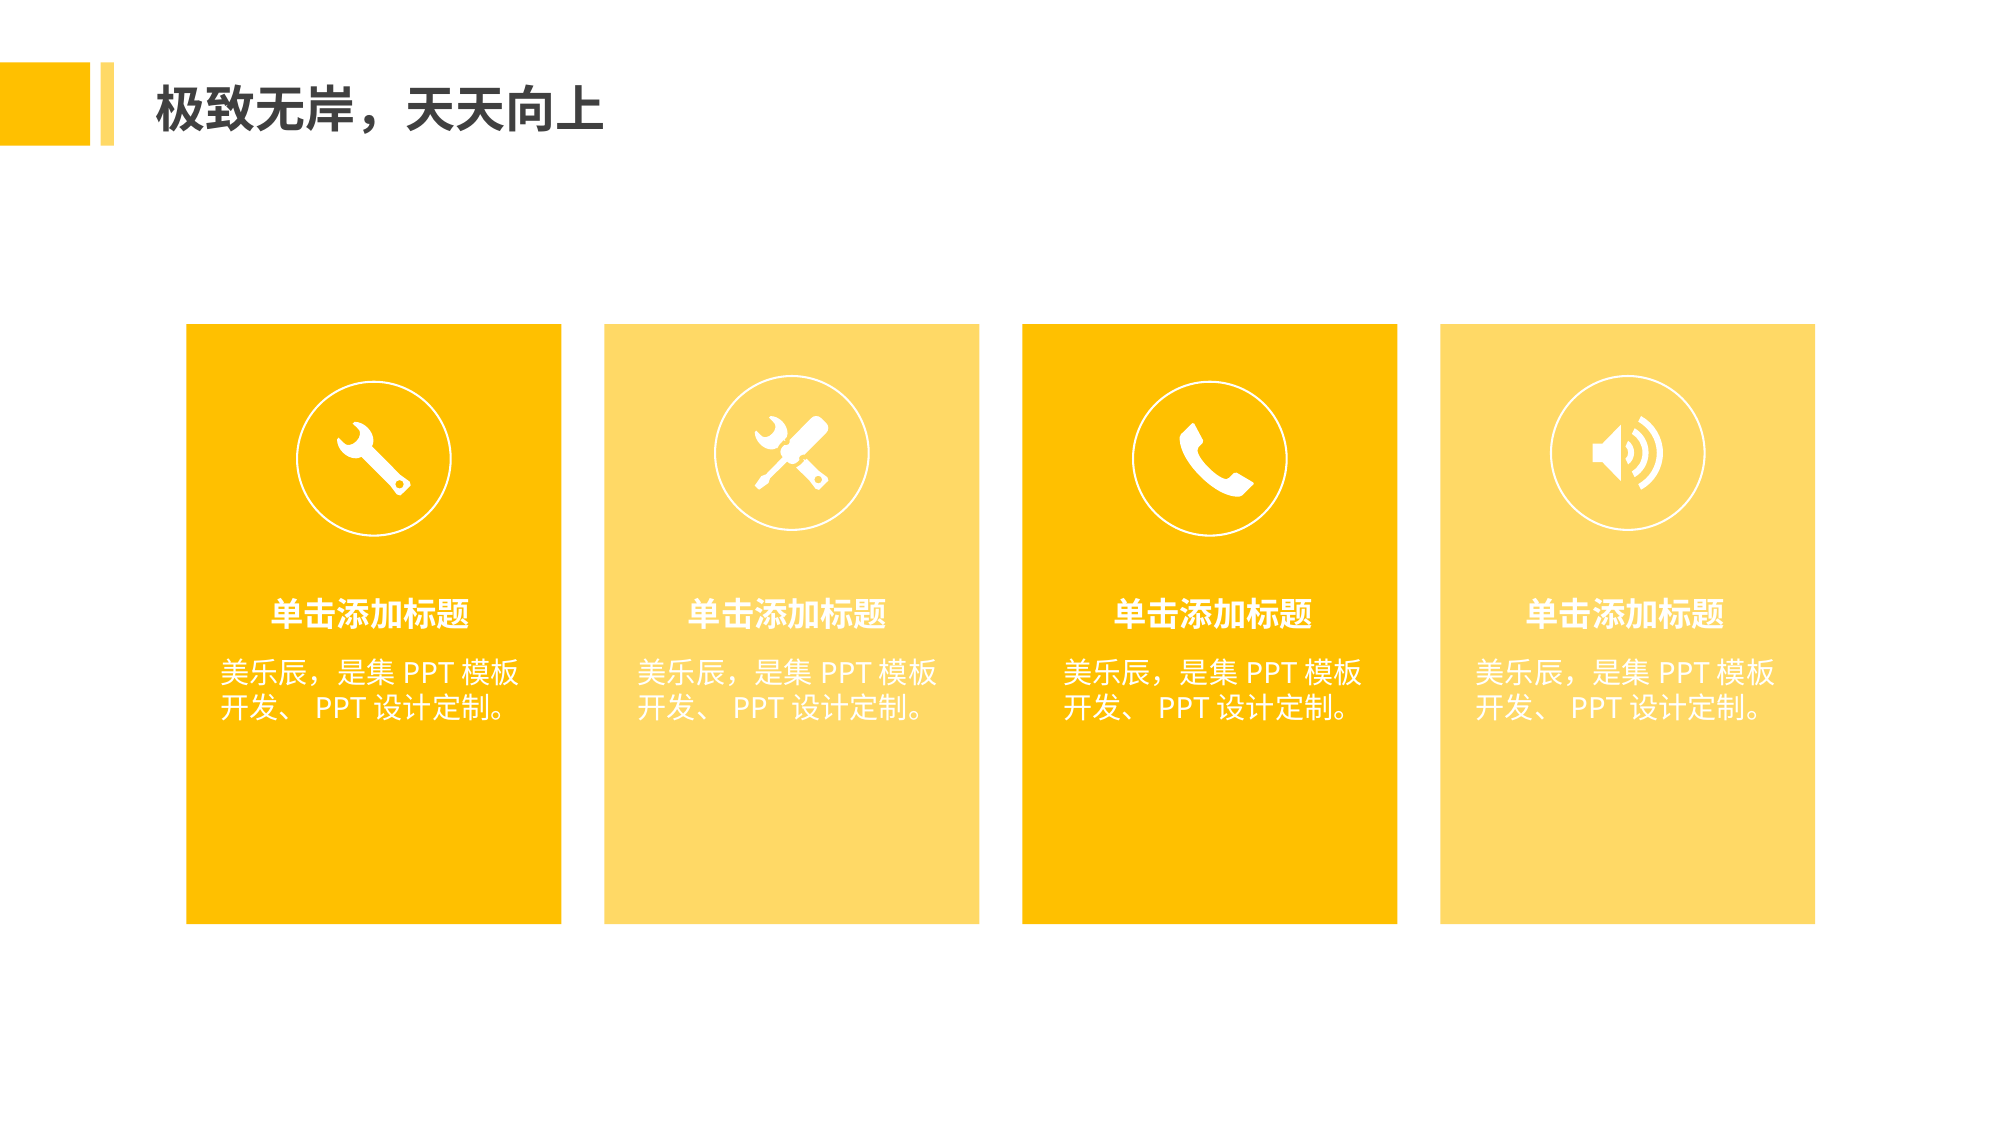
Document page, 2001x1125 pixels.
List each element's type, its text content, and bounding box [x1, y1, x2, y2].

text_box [604, 324, 980, 925]
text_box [1022, 324, 1398, 925]
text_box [186, 324, 562, 925]
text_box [0, 62, 115, 146]
text_box 极致无岸，天天向上 [140, 69, 633, 145]
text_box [1440, 324, 1816, 925]
